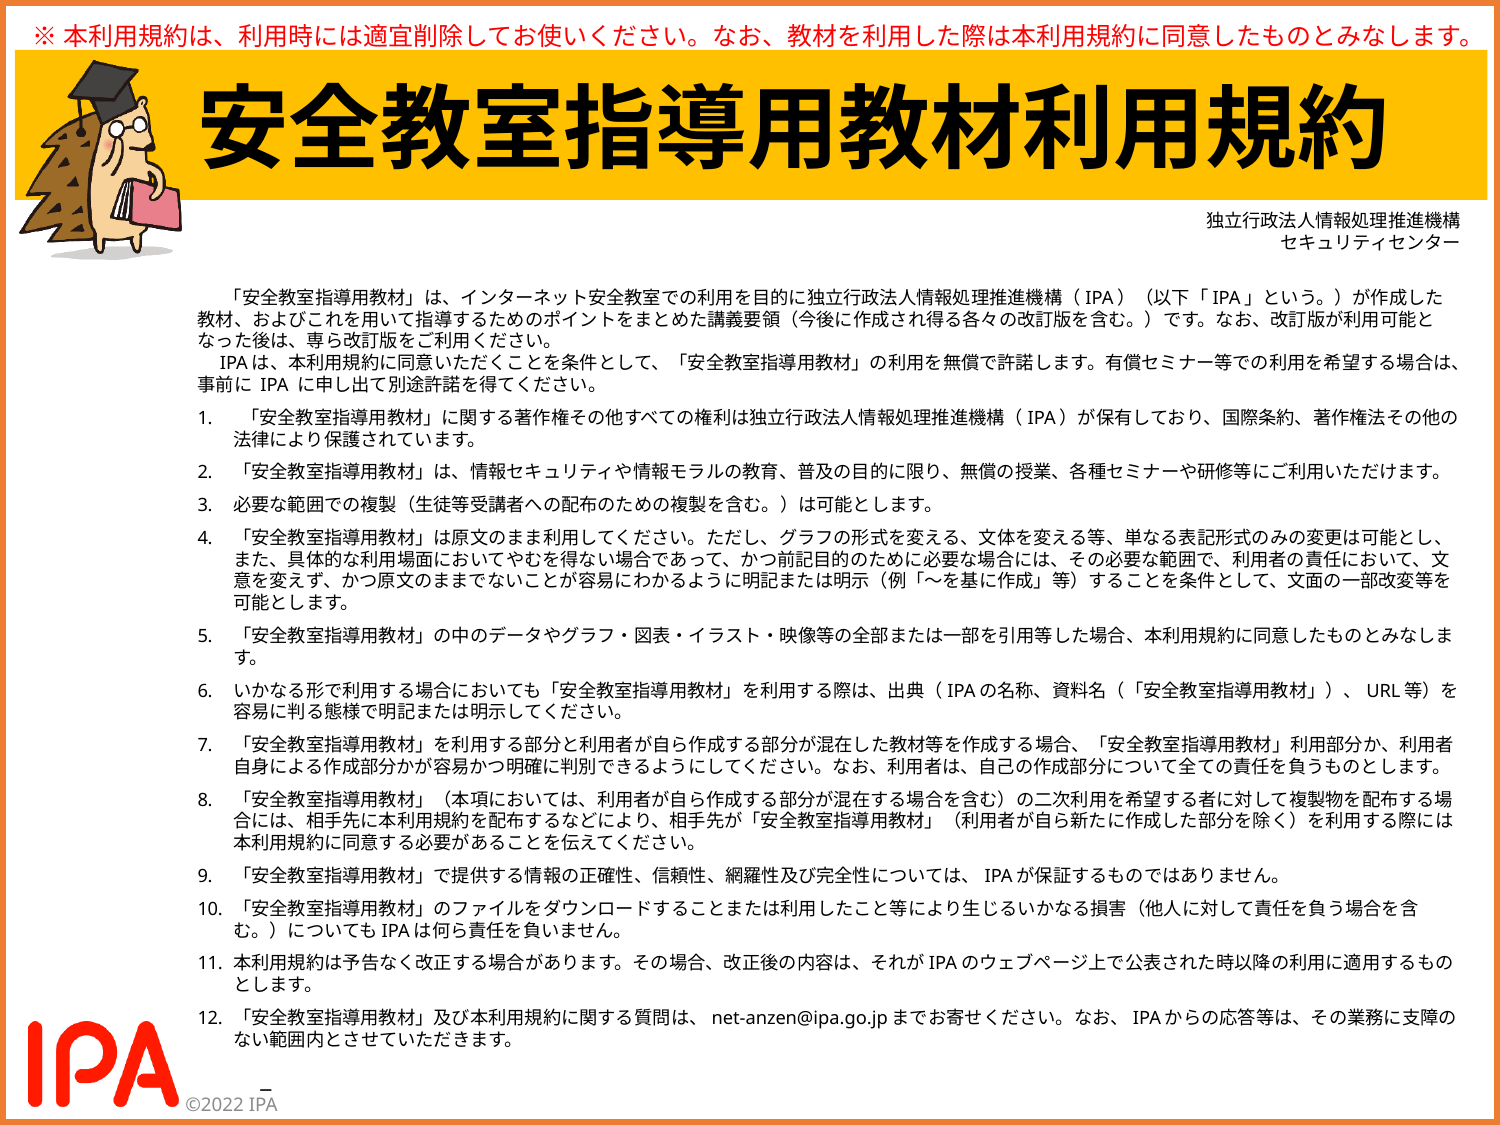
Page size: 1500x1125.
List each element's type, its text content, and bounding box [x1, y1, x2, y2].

picture [19, 60, 182, 260]
picture [28, 1021, 179, 1107]
title 安全教室指導用教材利用規約 [182, 73, 1488, 190]
list 独立行政法人情報処理推進機構 セキュリティセンター 「安全教室指導用教材」は、インターネット安全教室での利用を目的に独立行政法人情報処理推進機構（IPA）（以下「IPA」という。）が作成した教材、およびこれを用いて指導するためのポイントをまとめた講義要領（今後に作成され得る各々の改訂版を含む。）です。なお、改訂版が利用可能となった後は、専ら改訂版をご利用ください。 IPAは、本利用規約に同意いただくことを条件として、「安全教室指導用教材」の利用を無償で許諾します。有償セミナー等での利用を希望する場合は、事前に IPA に申し出て別途許諾を得てください。 「安全教室指導用教材」に関する著作権その他すべての権利は独立行政法人情報処理推進機構（IPA）が保有しており、国際条約、著作権法その他の法律により保護されています。 「安全教室指導用教材」は、情報セキュリティや情報モラルの教育、普及の目的に限り、無償の授業、各種セミナーや研修等にご利用いただけます。 必要な範囲での複製（生徒等受講者への配布のための複製を含む。）は可能とします。 「安全教室指導用教材」は原文のまま利用してください。ただし、グラフの形式を変える、文体を変える等、単なる表記形式のみの変更は可能とし、また、具体的な利用場面においてやむを得ない場合であって、かつ前記目的のために必要な場合には、その必要な範囲で、利用者の責任において、文意を変えず、かつ原文のままでないことが容易にわかるように明記または明示（例「～を基に作成」等）することを条件として、文面の一部改変等を可能とします。 「安全教室指導用教材」の中のデータやグラフ・図表・イラスト・映像等の全部または一部を引用等した場合、本利用規約に同意したものとみなします。 いかなる形で利用する場合においても「安全教室指導用教材」を利用する際は、出典（IPAの名称、資料名（「安全教室指導用教材」）、URL等）を容易に判る態様で明記または明示してください。 「安全教室指導用教材」を利用する部分と利用者が自ら作成する部分が混在した教材等を作成する場合、「安全教室指導用教材」利用部分か、利用者自身による作成部分かが容易かつ明確に判別できるようにしてください。なお、利用者は、自己の作成部分について全ての責任を負うものとします。 「安全教室指導用教材」（本項においては、利用者が自ら作成する部分が混在する場合を含む）の二次利用を希望する者に対して複製物を配布する場合には、相手先に本利用規約を配布するなどにより、相手先が「安全教室指導用教材」（利用者が自ら新たに作成した部分を除く）を利用する際には本利用規約に同意する必要があることを伝えてください。 「安全教室指導用教材」で提供する情報の正確性、信頼性、網羅性及び完全性については、IPAが保証するものではありません。 「安全教室指導用教材」のファイルをダウンロードすることまたは利用したこと等により生じるいかなる損害（他人に対して責任を負う場合を含む。）についてもIPAは何ら責任を負いません。 本利用規約は予告なく改正する場合があります。その場合、改正後の内容は、それがIPAのウェブページ上で公表された時以降の利用に適用するものとします。 「安全教室指導用教材」及び本利用規約に関する質問は、net-anzen@ipa.go.jpまでお寄せください。なお、IPAからの応答等は、その業務に支障のない範囲内とさせていただきます。 [182, 202, 1477, 1089]
text_box ※本利用規約は、利用時には適宜削除してお使いください。なお、教材を利用した際は本利用規約に同意したものとみなします。 [18, 13, 1477, 59]
